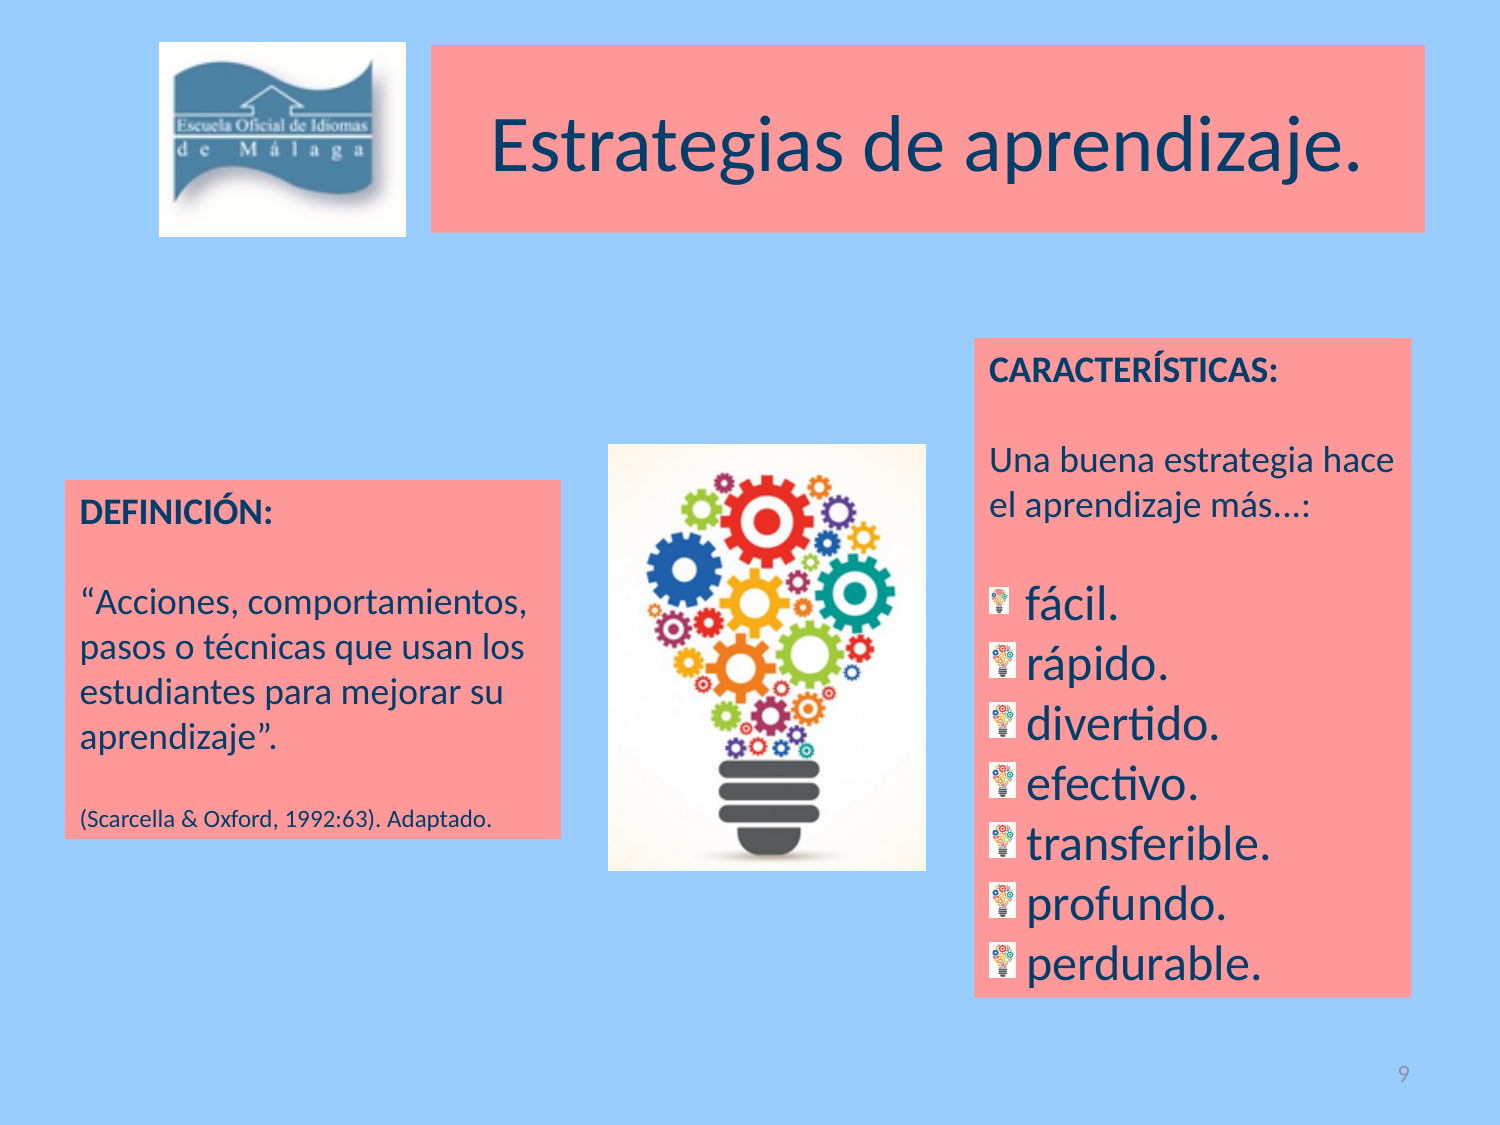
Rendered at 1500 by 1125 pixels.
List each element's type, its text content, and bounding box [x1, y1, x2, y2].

text_box DEFINICIÓN: “Acciones, comportamientos, pasos o técnicas que usan los estudiantes para mejorar su aprendizaje”. (Scarcella & Oxford, 1992:63). Adaptado. [64, 479, 561, 840]
picture [159, 42, 406, 237]
picture [989, 822, 1016, 858]
picture [989, 587, 1009, 614]
text_box CARACTERÍSTICAS: Una buena estrategia hace el aprendizaje más...: fácil. rápido. divertido. efectivo. transferible. profundo. perdurable. [974, 338, 1412, 998]
title Estrategias de aprendizaje. [431, 45, 1425, 233]
picture [989, 942, 1016, 978]
picture [989, 642, 1016, 678]
picture [989, 762, 1016, 798]
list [607, 444, 926, 872]
slide_number 9 [1074, 1042, 1425, 1103]
picture [989, 702, 1016, 738]
picture [989, 882, 1016, 918]
